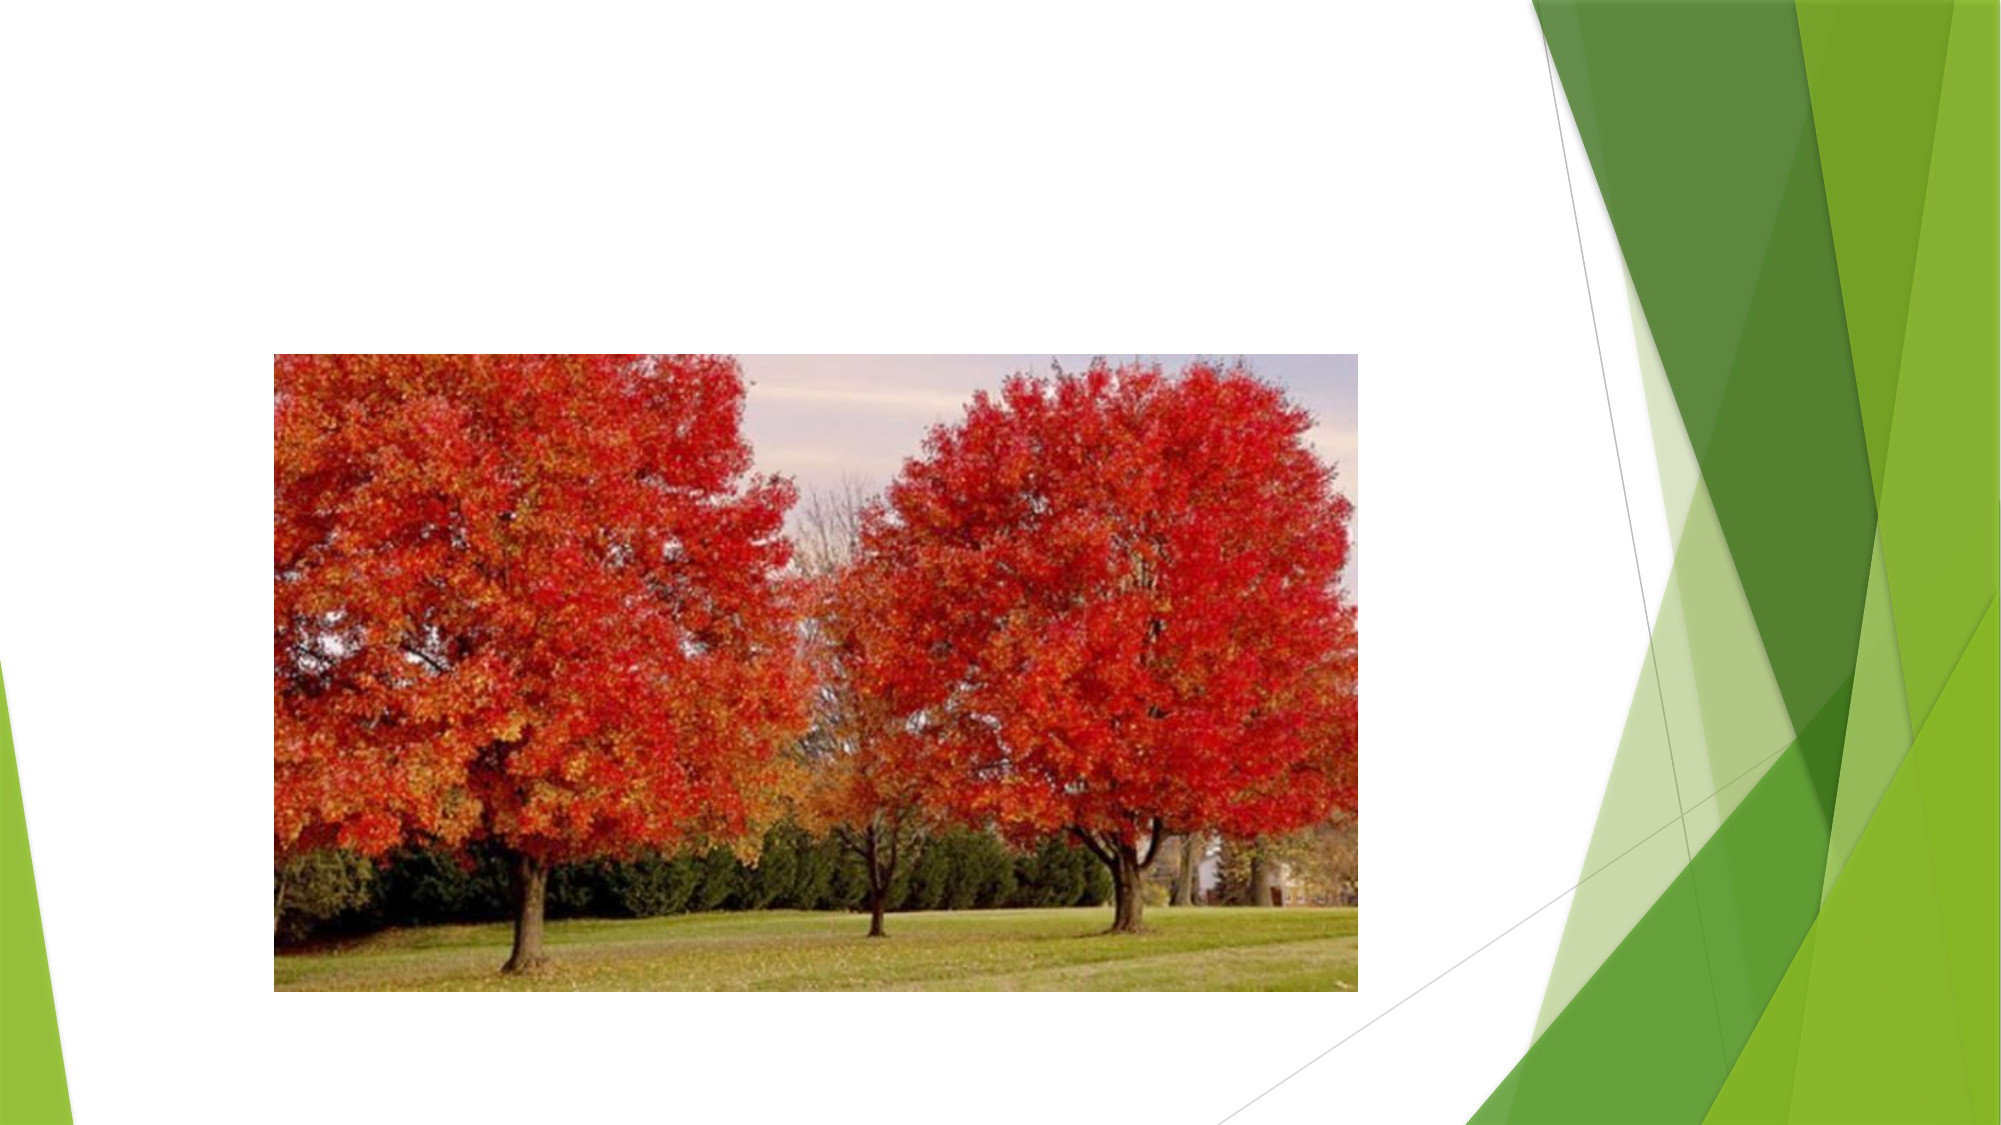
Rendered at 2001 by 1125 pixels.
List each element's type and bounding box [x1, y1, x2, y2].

list [274, 353, 1359, 992]
